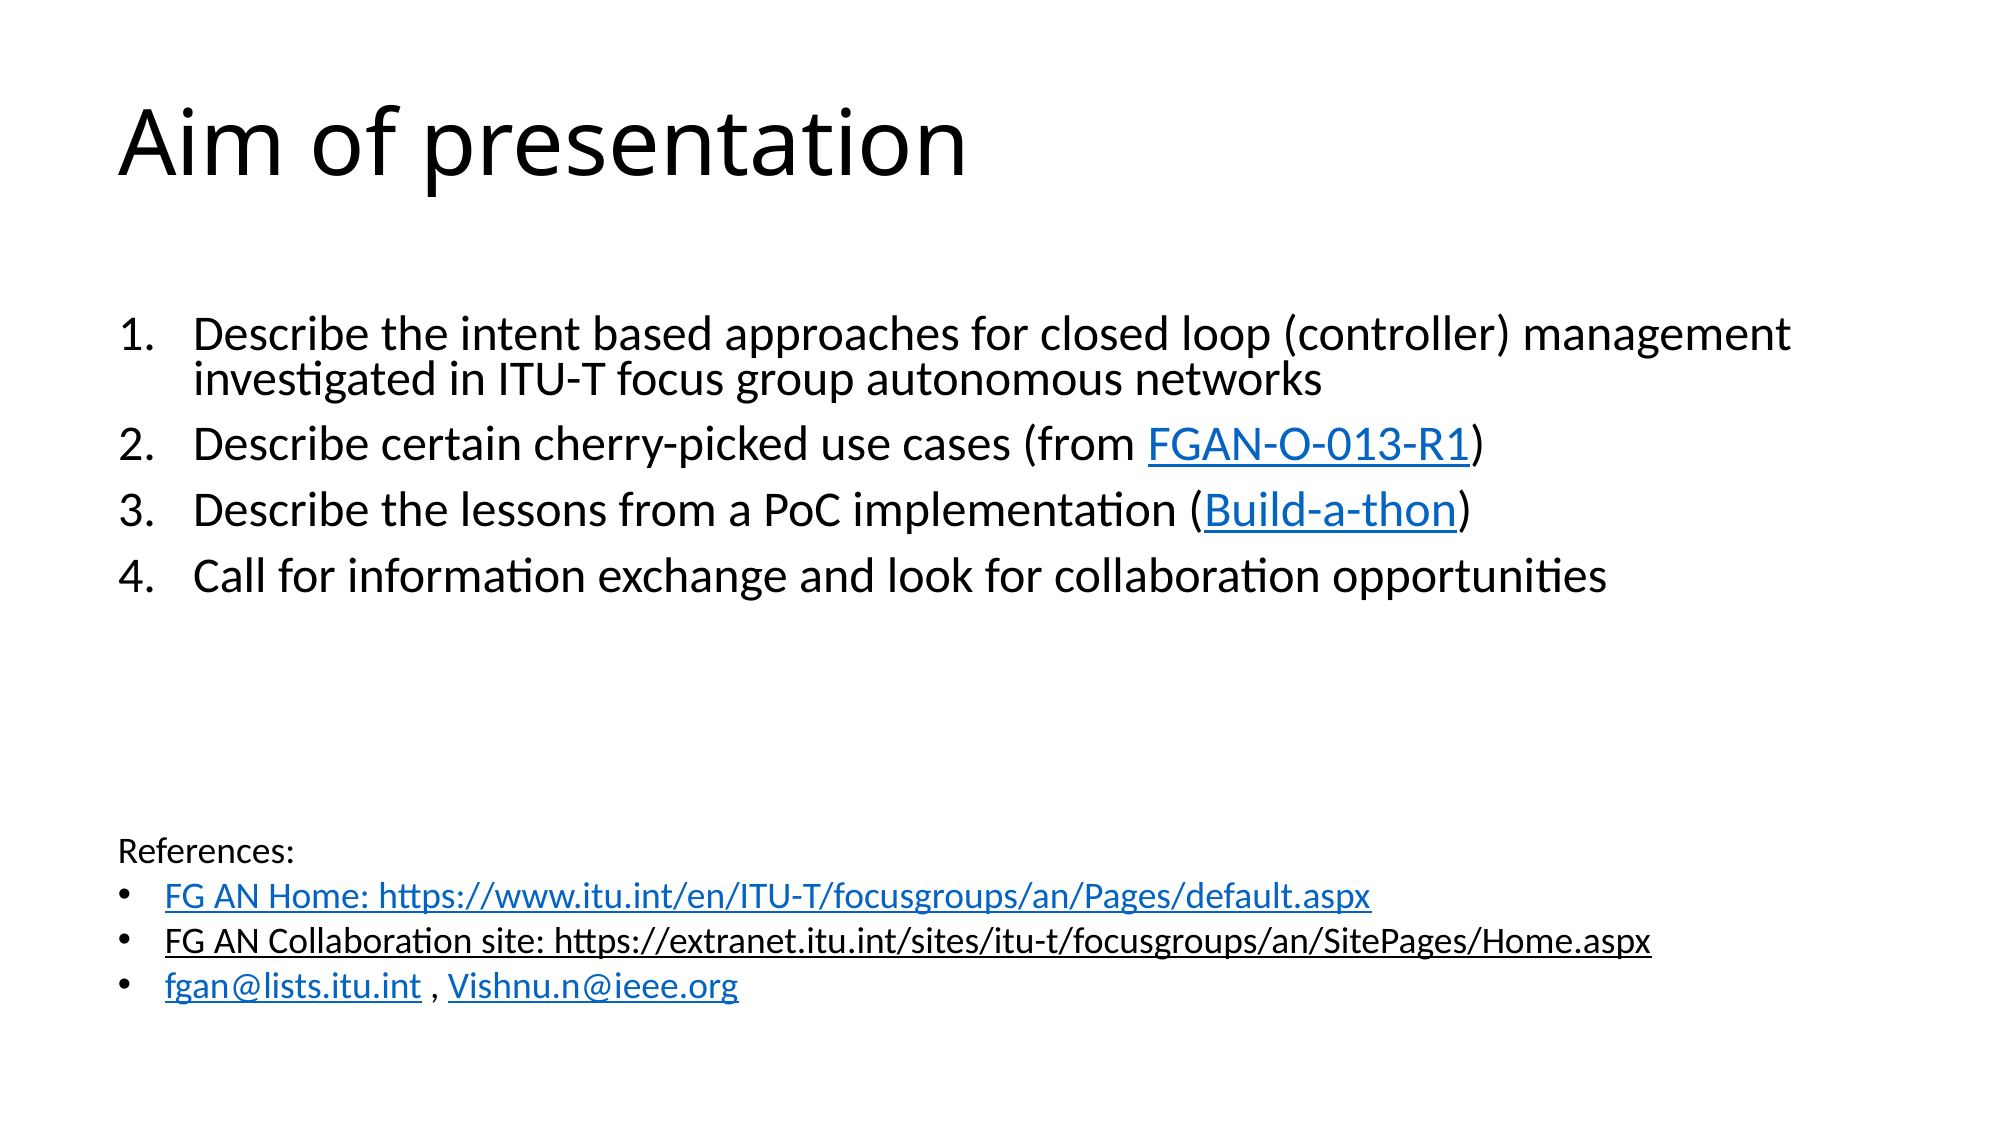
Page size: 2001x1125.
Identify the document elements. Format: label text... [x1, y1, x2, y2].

list Describe the intent based approaches for closed loop (controller) management investigated in ITU-T focus group autonomous networks Describe certain cherry-picked use cases (from FGAN-O-013-R1) Describe the lessons from a PoC implementation (Build-a-thon) Call for information exchange and look for collaboration opportunities [103, 306, 1894, 699]
text_box References: FG AN Home: https://www.itu.int/en/ITU-T/focusgroups/an/Pages/default.aspx FG AN Collaboration site: https://extranet.itu.int/sites/itu-t/focusgroups/an/SitePages/Home.aspx fgan@lists.itu.int​ , Vishnu.n@ieee.org [103, 818, 1716, 1059]
title Aim of presentation [103, 12, 1431, 272]
